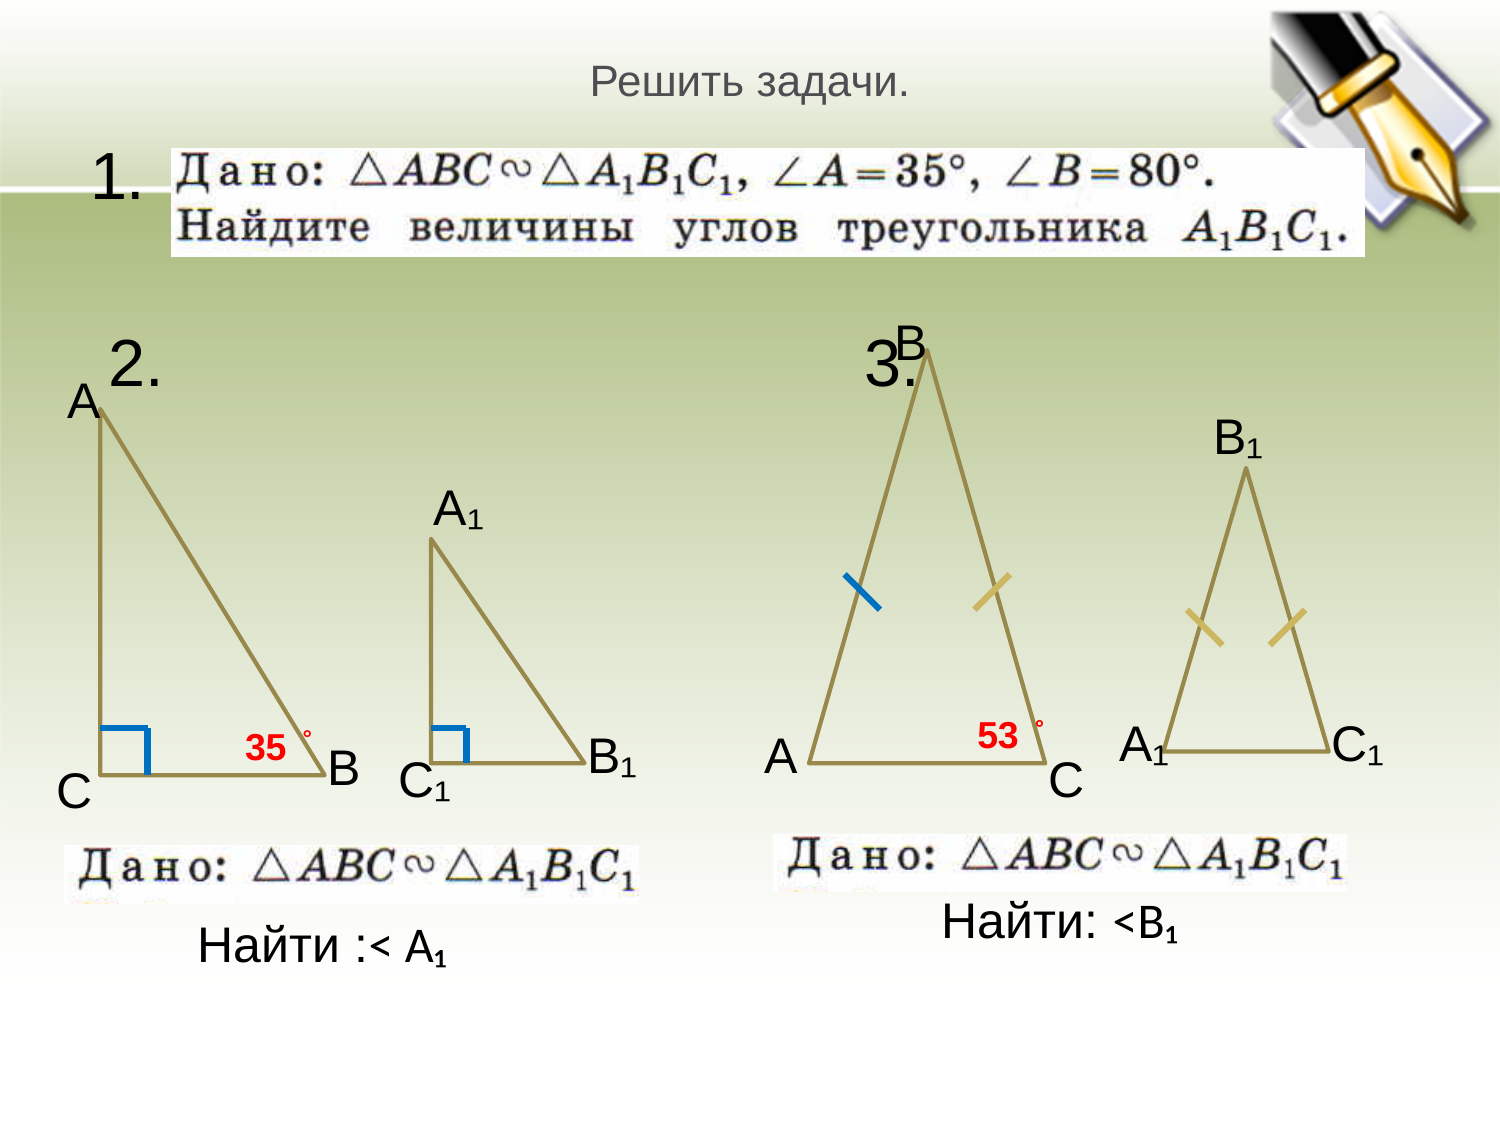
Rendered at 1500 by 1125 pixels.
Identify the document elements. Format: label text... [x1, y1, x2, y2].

text_box С [1033, 739, 1140, 815]
text_box [1175, 472, 1318, 754]
text_box [820, 378, 1033, 766]
text_box В₁ [1198, 397, 1306, 472]
text_box 35 ̊ [230, 715, 337, 776]
text_box С₁ [1316, 704, 1424, 779]
text_box А₁ [1104, 704, 1211, 779]
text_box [1186, 609, 1223, 646]
text_box А [749, 715, 857, 791]
text_box С [41, 751, 148, 827]
text_box Найти: ˂В₁ [927, 902, 1211, 957]
text_box 53 ̊ [962, 704, 1057, 764]
list 1. 2. 3. [74, 125, 1426, 1059]
text_box А [53, 361, 160, 437]
text_box [428, 543, 572, 766]
title Решить задачи. [74, 44, 1426, 114]
text_box В [879, 302, 987, 378]
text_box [844, 573, 881, 610]
picture [0, 0, 1500, 1125]
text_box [974, 573, 1010, 610]
text_box А₁ [419, 467, 526, 543]
text_box В₁ [572, 715, 680, 791]
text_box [1269, 609, 1306, 646]
text_box [98, 437, 312, 778]
text_box В [312, 727, 420, 803]
text_box Найти :˂ А₁ [183, 911, 467, 980]
text_box С₁ [383, 739, 490, 815]
